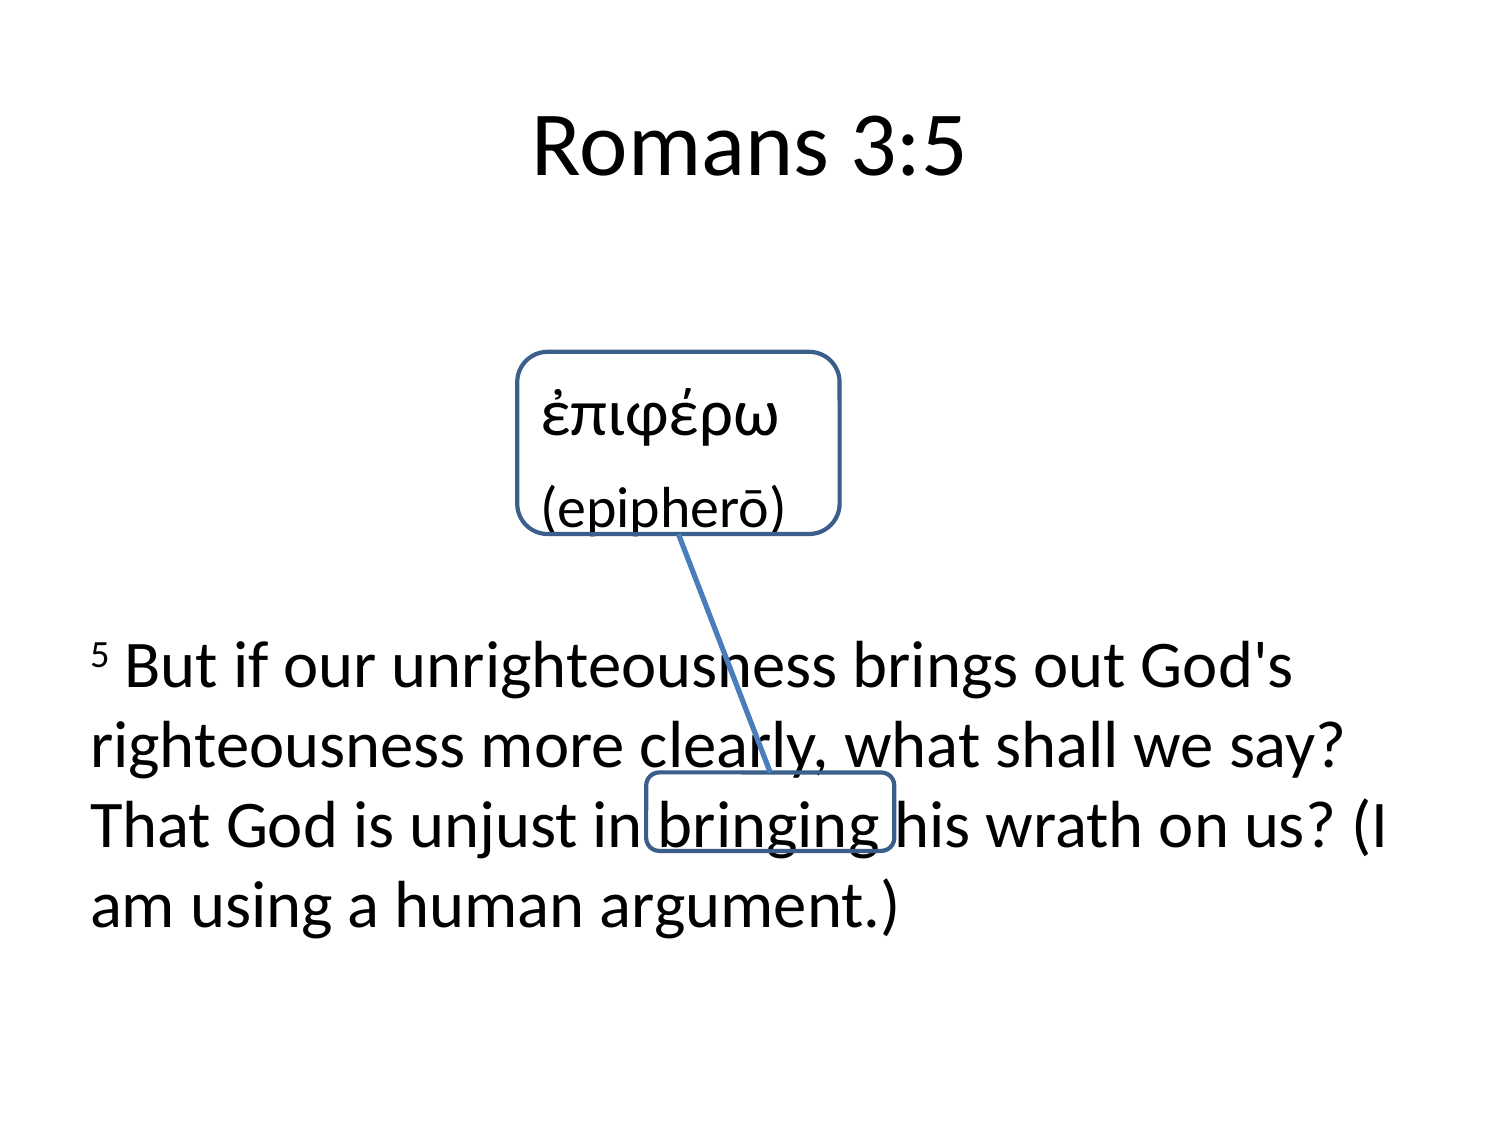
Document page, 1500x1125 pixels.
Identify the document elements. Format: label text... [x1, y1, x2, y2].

text_box [515, 349, 842, 537]
title Romans 3:5 [75, 45, 1425, 233]
list ἐπιφέρω (epipherō) 5 But if our unrighteousness brings out God's righteousness more clearly, what shall we say? That God is unjust in bringing his wrath on us? (I am using a human argument.) [75, 262, 1425, 1005]
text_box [678, 533, 771, 773]
text_box [644, 770, 897, 854]
